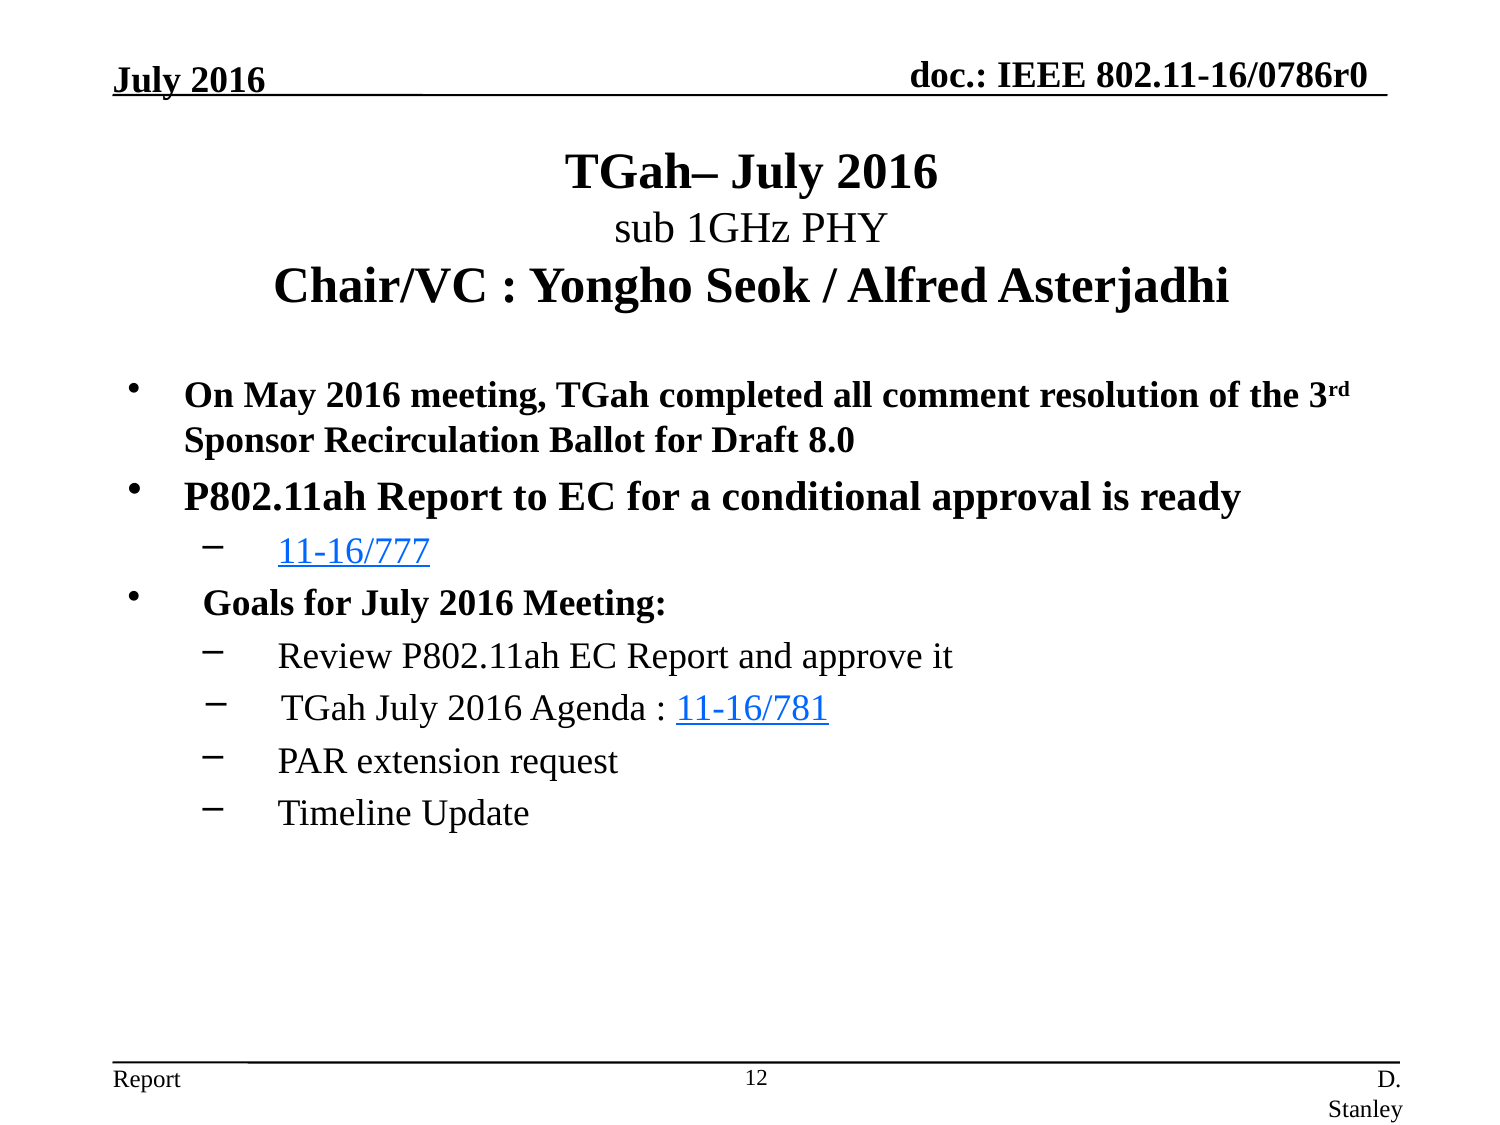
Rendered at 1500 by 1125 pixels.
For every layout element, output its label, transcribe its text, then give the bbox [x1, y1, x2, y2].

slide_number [112, 54, 333, 100]
slide_number 12 [712, 1062, 800, 1093]
footer D. Stanley, HP Enterprise [1325, 1062, 1402, 1093]
title TGah– July 2016 sub 1GHz PHY Chair/VC : Yongho Seok / Alfred Asterjadhi [114, 137, 1390, 313]
list On May 2016 meeting, TGah completed all comment resolution of the 3rd Sponsor Recirculation Ballot for Draft 8.0 P802.11ah Report to EC for a conditional approval is ready 11-16/777 Goals for July 2016 Meeting: Review P802.11ah EC Report and approve it TGah July 2016 Agenda : 11-16/781 PAR extension request Timeline Update [112, 362, 1463, 1038]
